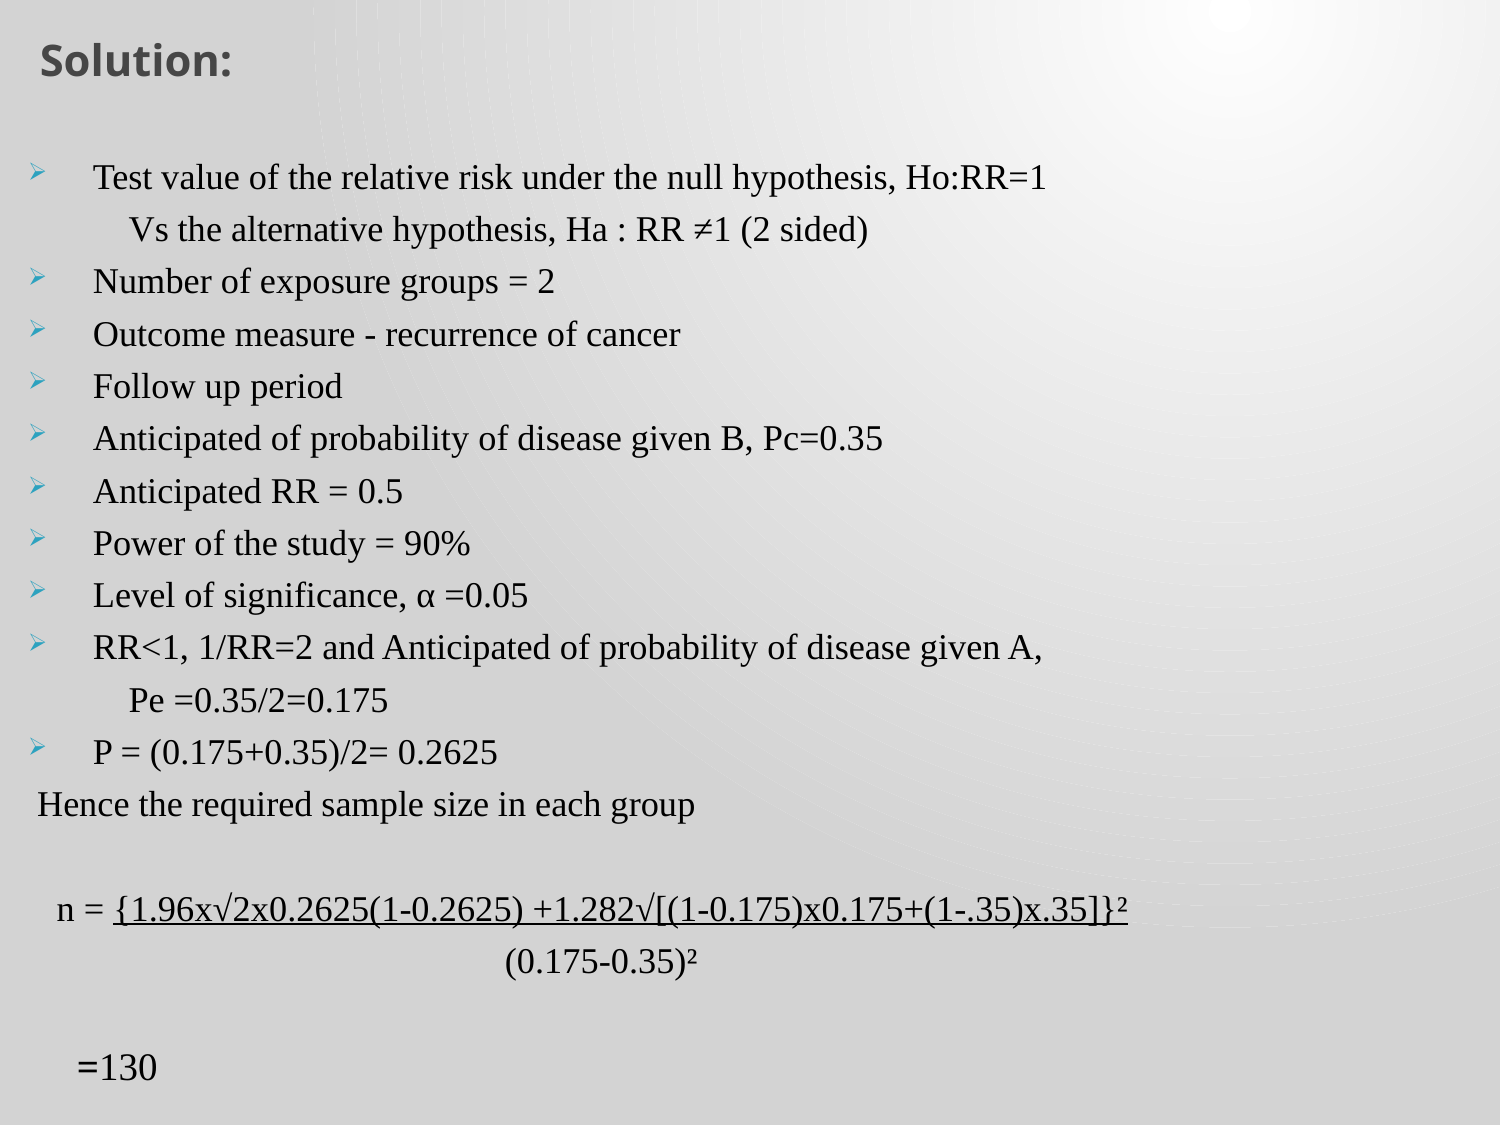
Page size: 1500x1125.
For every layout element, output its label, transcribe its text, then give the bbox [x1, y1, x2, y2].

title Solution: [24, 24, 1375, 93]
list Test value of the relative risk under the null hypothesis, Ho:RR=1 Vs the alternative hypothesis, Ha : RR ≠1 (2 sided) Number of exposure groups = 2 Outcome measure - recurrence of cancer Follow up period Anticipated of probability of disease given B, Pc=0.35 Anticipated RR = 0.5 Power of the study = 90% Level of significance, α =0.05 RR<1, 1/RR=2 and Anticipated of probability of disease given A, Pe =0.35/2=0.175 P = (0.175+0.35)/2= 0.2625 Hence the required sample size in each group n = {1.96x√2x0.2625(1-0.2625) +1.282√[(1-0.175)x0.175+(1-.35)x.35]}² (0.175-0.35)² =130 [13, 137, 1475, 1101]
